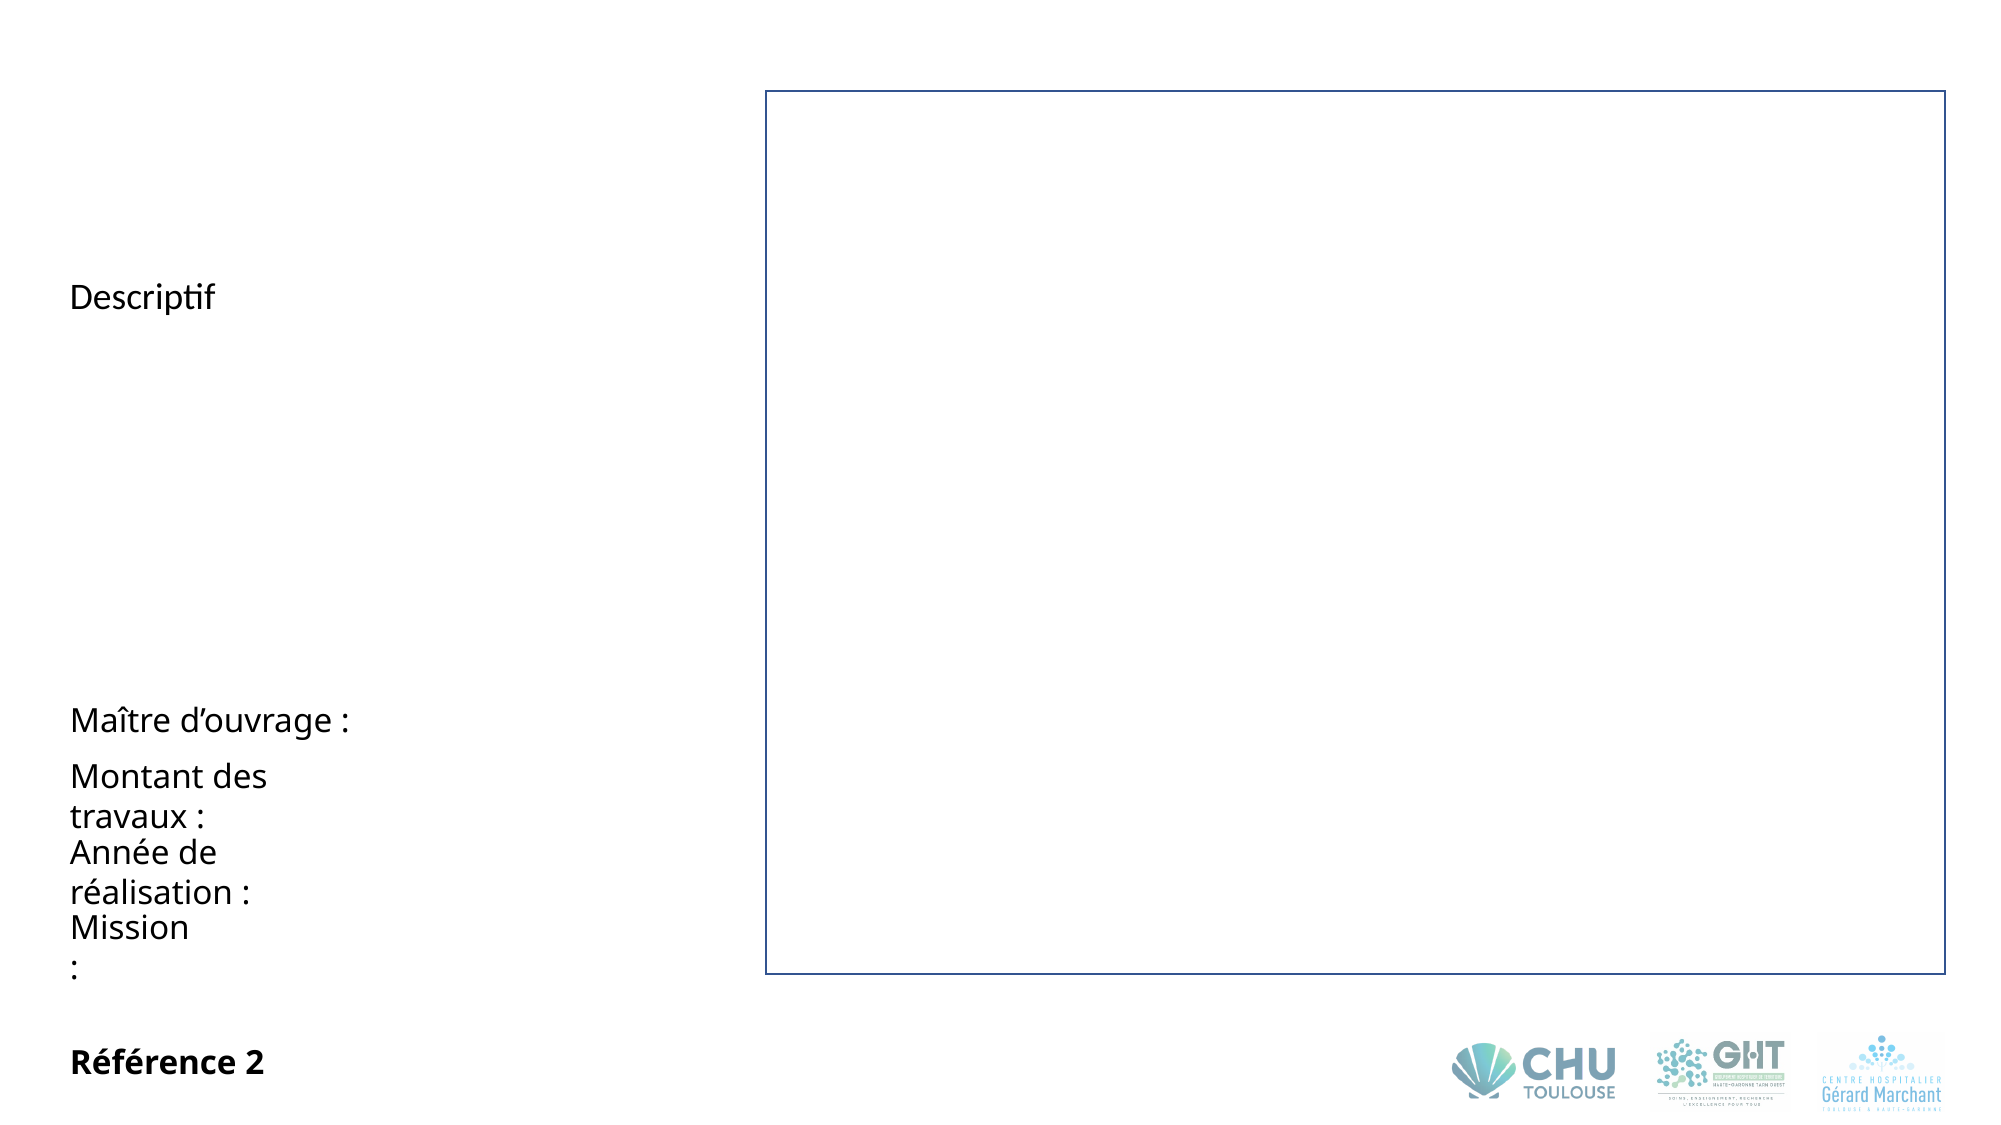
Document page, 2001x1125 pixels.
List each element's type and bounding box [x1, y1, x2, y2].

picture [765, 91, 1945, 975]
